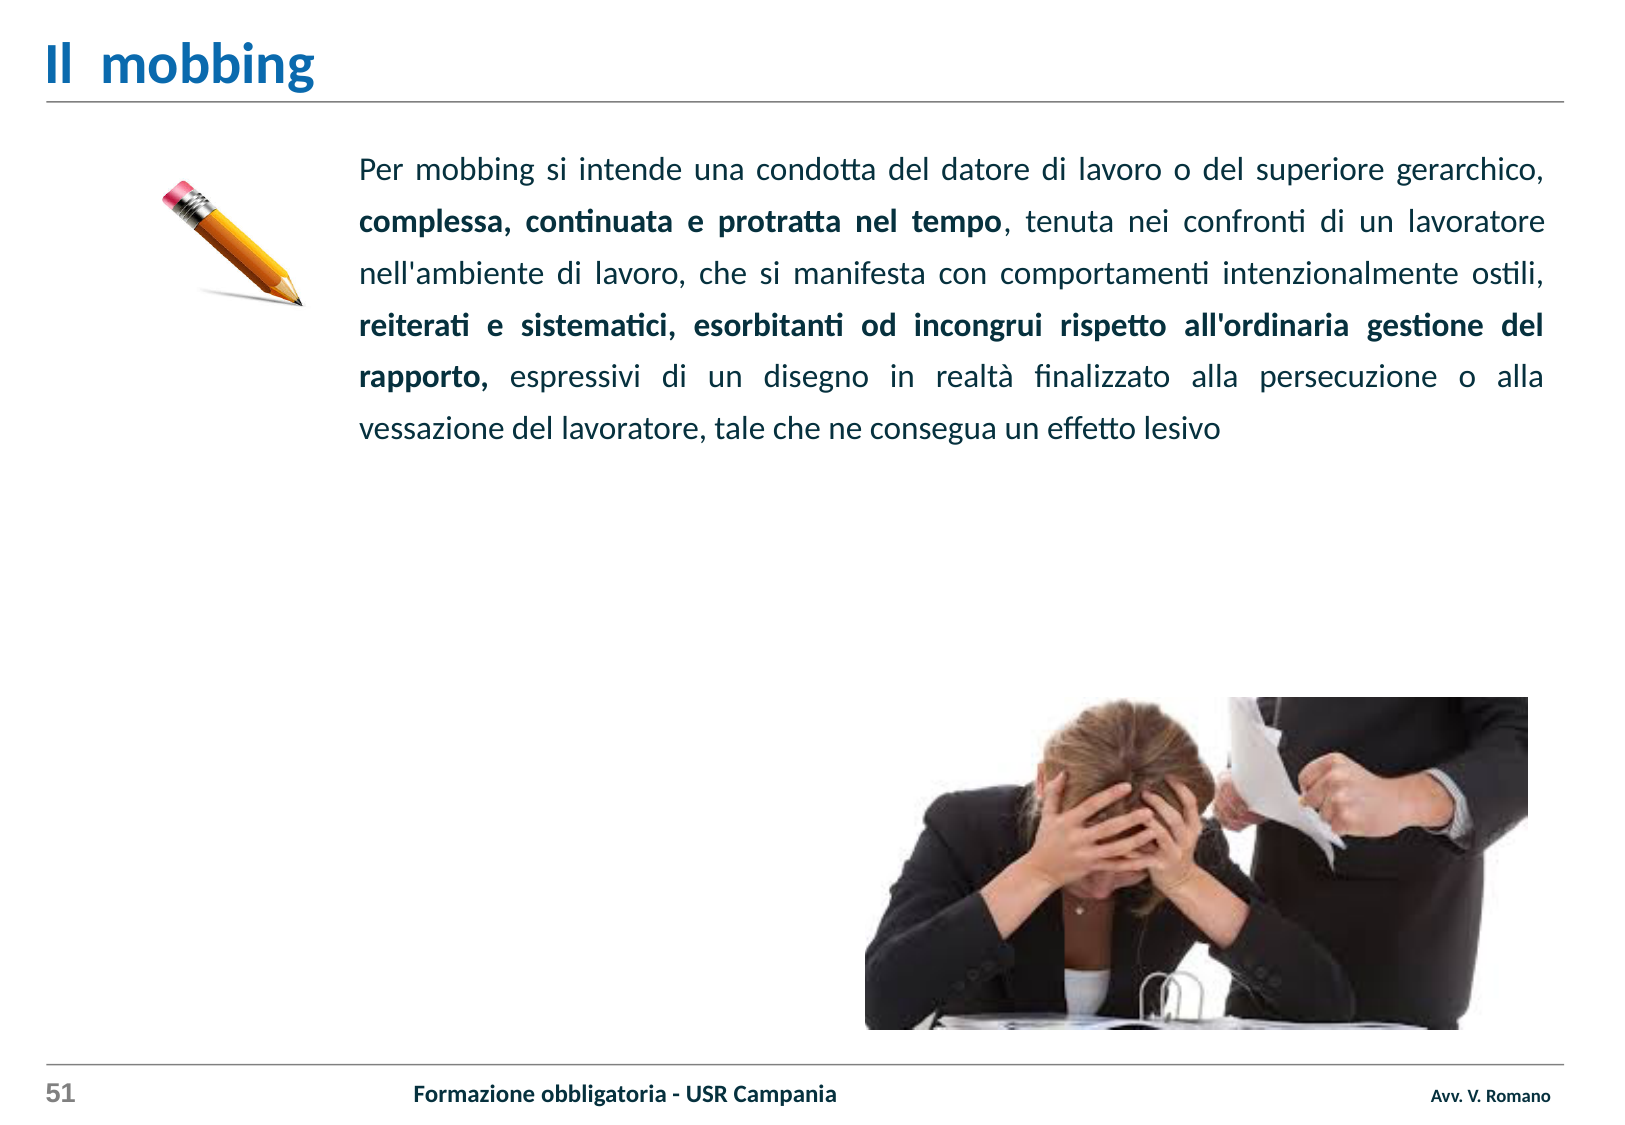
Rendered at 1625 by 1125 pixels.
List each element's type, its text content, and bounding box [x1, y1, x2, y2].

text_box Per mobbing si intende una condotta del datore di lavoro o del superiore gerarchico, complessa, continuata e protratta nel tempo, tenuta nei confronti di un lavoratore nell'ambiente di lavoro, che si manifesta con comportamenti intenzionalmente ostili, reiterati e sistematici, esorbitanti od incongrui rispetto all'ordinaria gestione del rapporto, espressivi di un disegno in realtà finalizzato alla persecuzione o alla vessazione del lavoratore, tale che ne consegua un effetto lesivo [44, 127, 1561, 994]
picture [865, 697, 1529, 1030]
picture [162, 178, 311, 311]
text_box Il mobbing [44, 24, 1561, 91]
